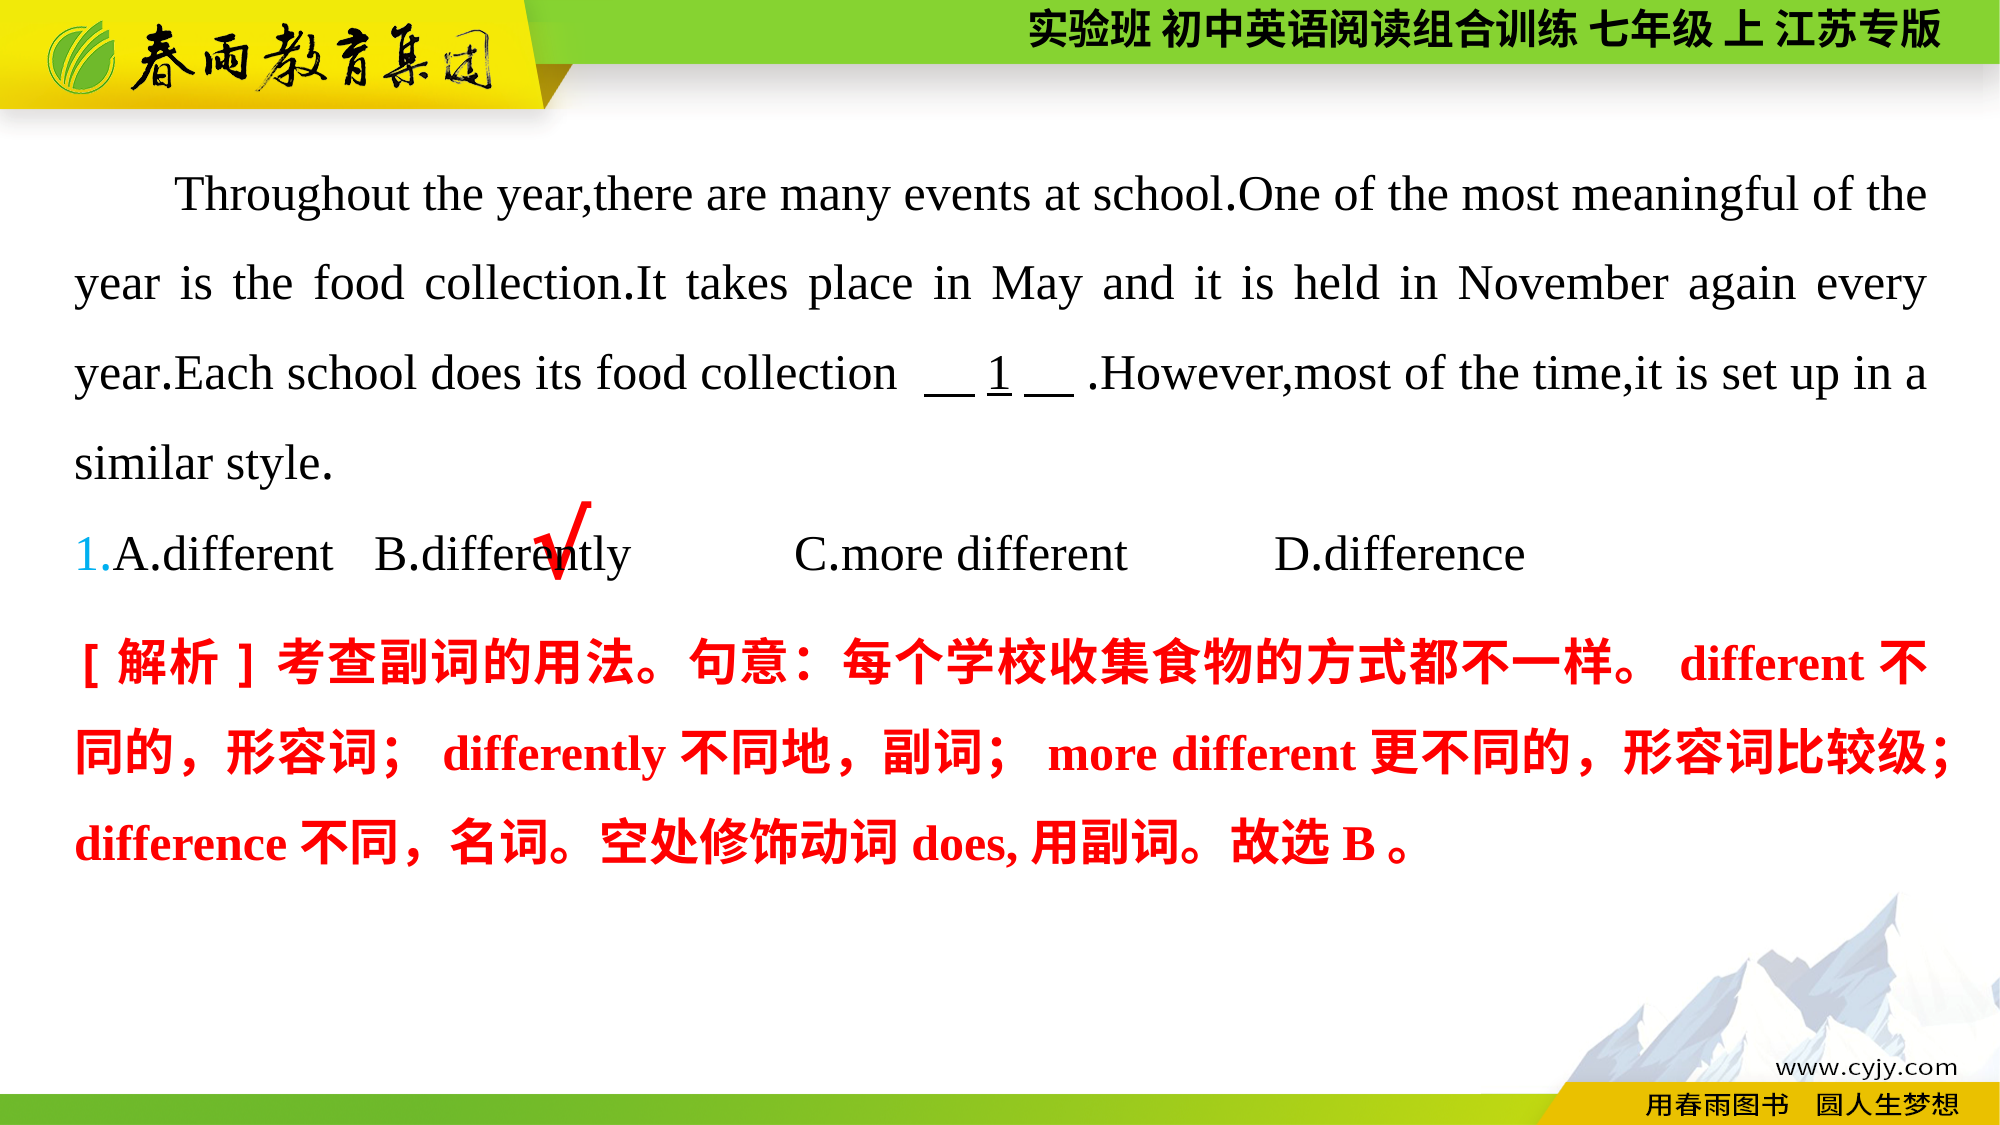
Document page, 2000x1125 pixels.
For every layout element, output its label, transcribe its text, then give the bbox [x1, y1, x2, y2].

picture [0, 0, 2000, 1125]
list Throughout the year,there are many events at school.One of the most meaningful of the year is the food collection.It takes place in May and it is held in November again every year.Each school does its food collection 1 .However,most of the time,it is set up in a similar style. 1.A.different B.differently C.more different D.difference [59, 122, 1944, 592]
text_box [解析]考查副词的用法。句意：每个学校收集食物的方式都不一样。different不同的，形容词；differently不同地，副词；more different更不同的，形容词比较级；difference不同，名词。空处修饰动词does,用副词。故选B。 [59, 593, 1944, 879]
